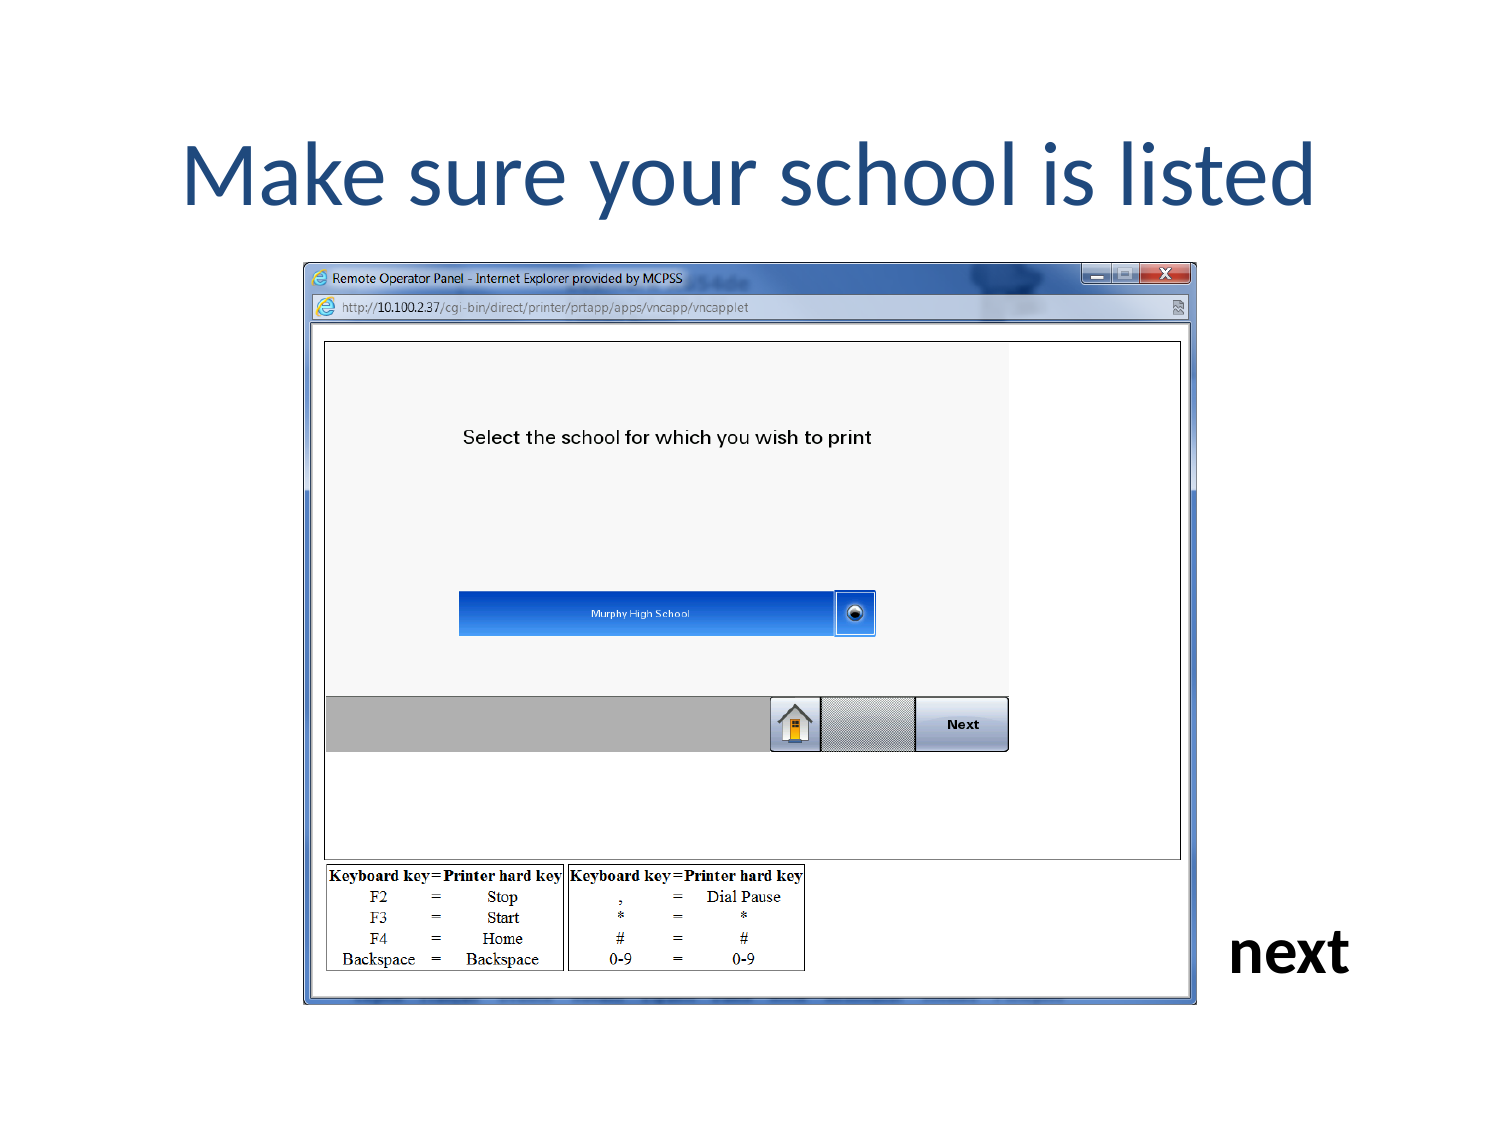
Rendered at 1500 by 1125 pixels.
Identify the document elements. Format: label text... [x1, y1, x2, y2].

text_box next [1213, 899, 1366, 995]
title Make sure your school is listed [75, 75, 1425, 263]
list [303, 262, 1197, 1006]
